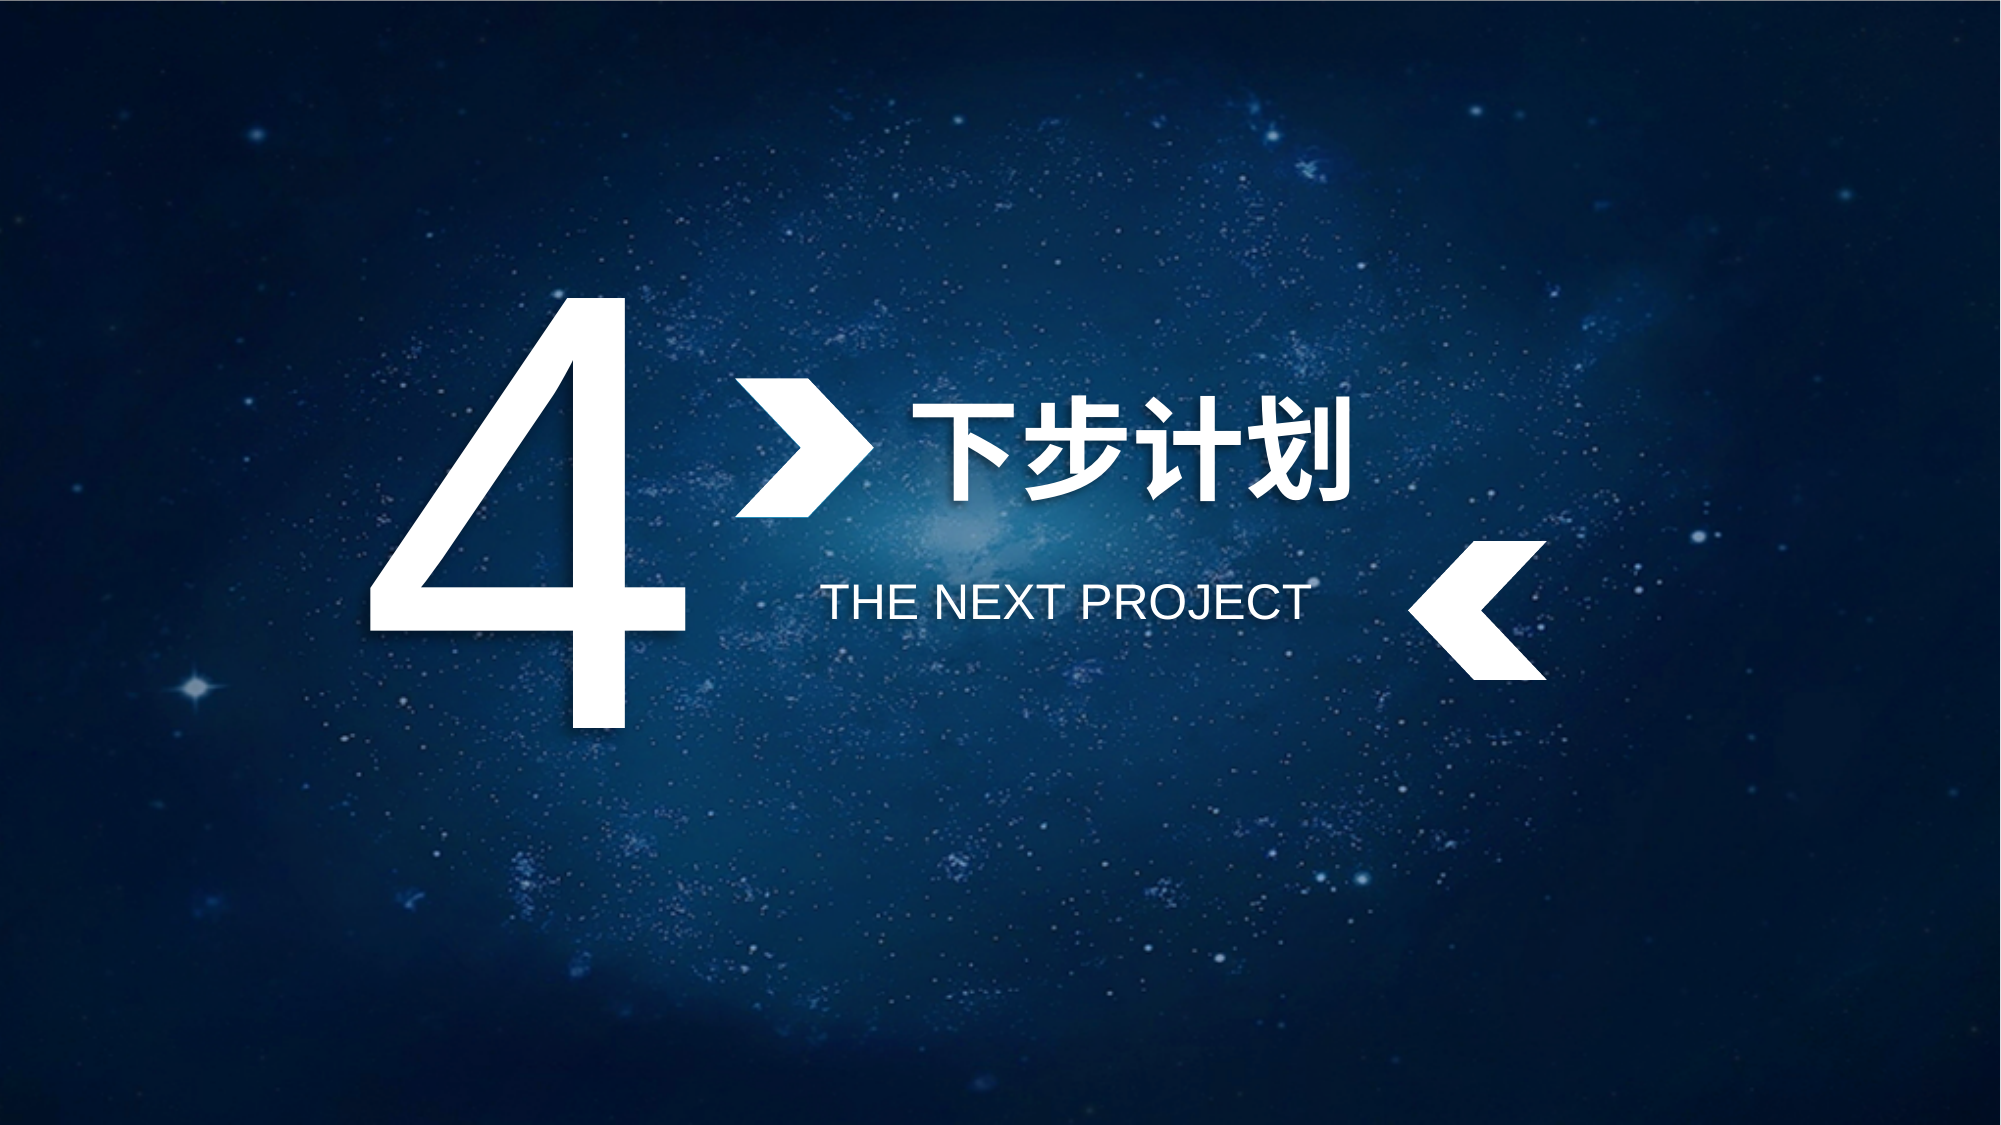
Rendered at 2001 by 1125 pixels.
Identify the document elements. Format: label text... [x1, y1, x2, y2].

text_box 下步计划 [892, 371, 1373, 522]
text_box THE NEXT PROJECT [804, 562, 1328, 638]
text_box [1406, 540, 1550, 681]
text_box 4 [341, 96, 719, 861]
picture [0, 0, 2001, 1125]
text_box [732, 377, 876, 519]
